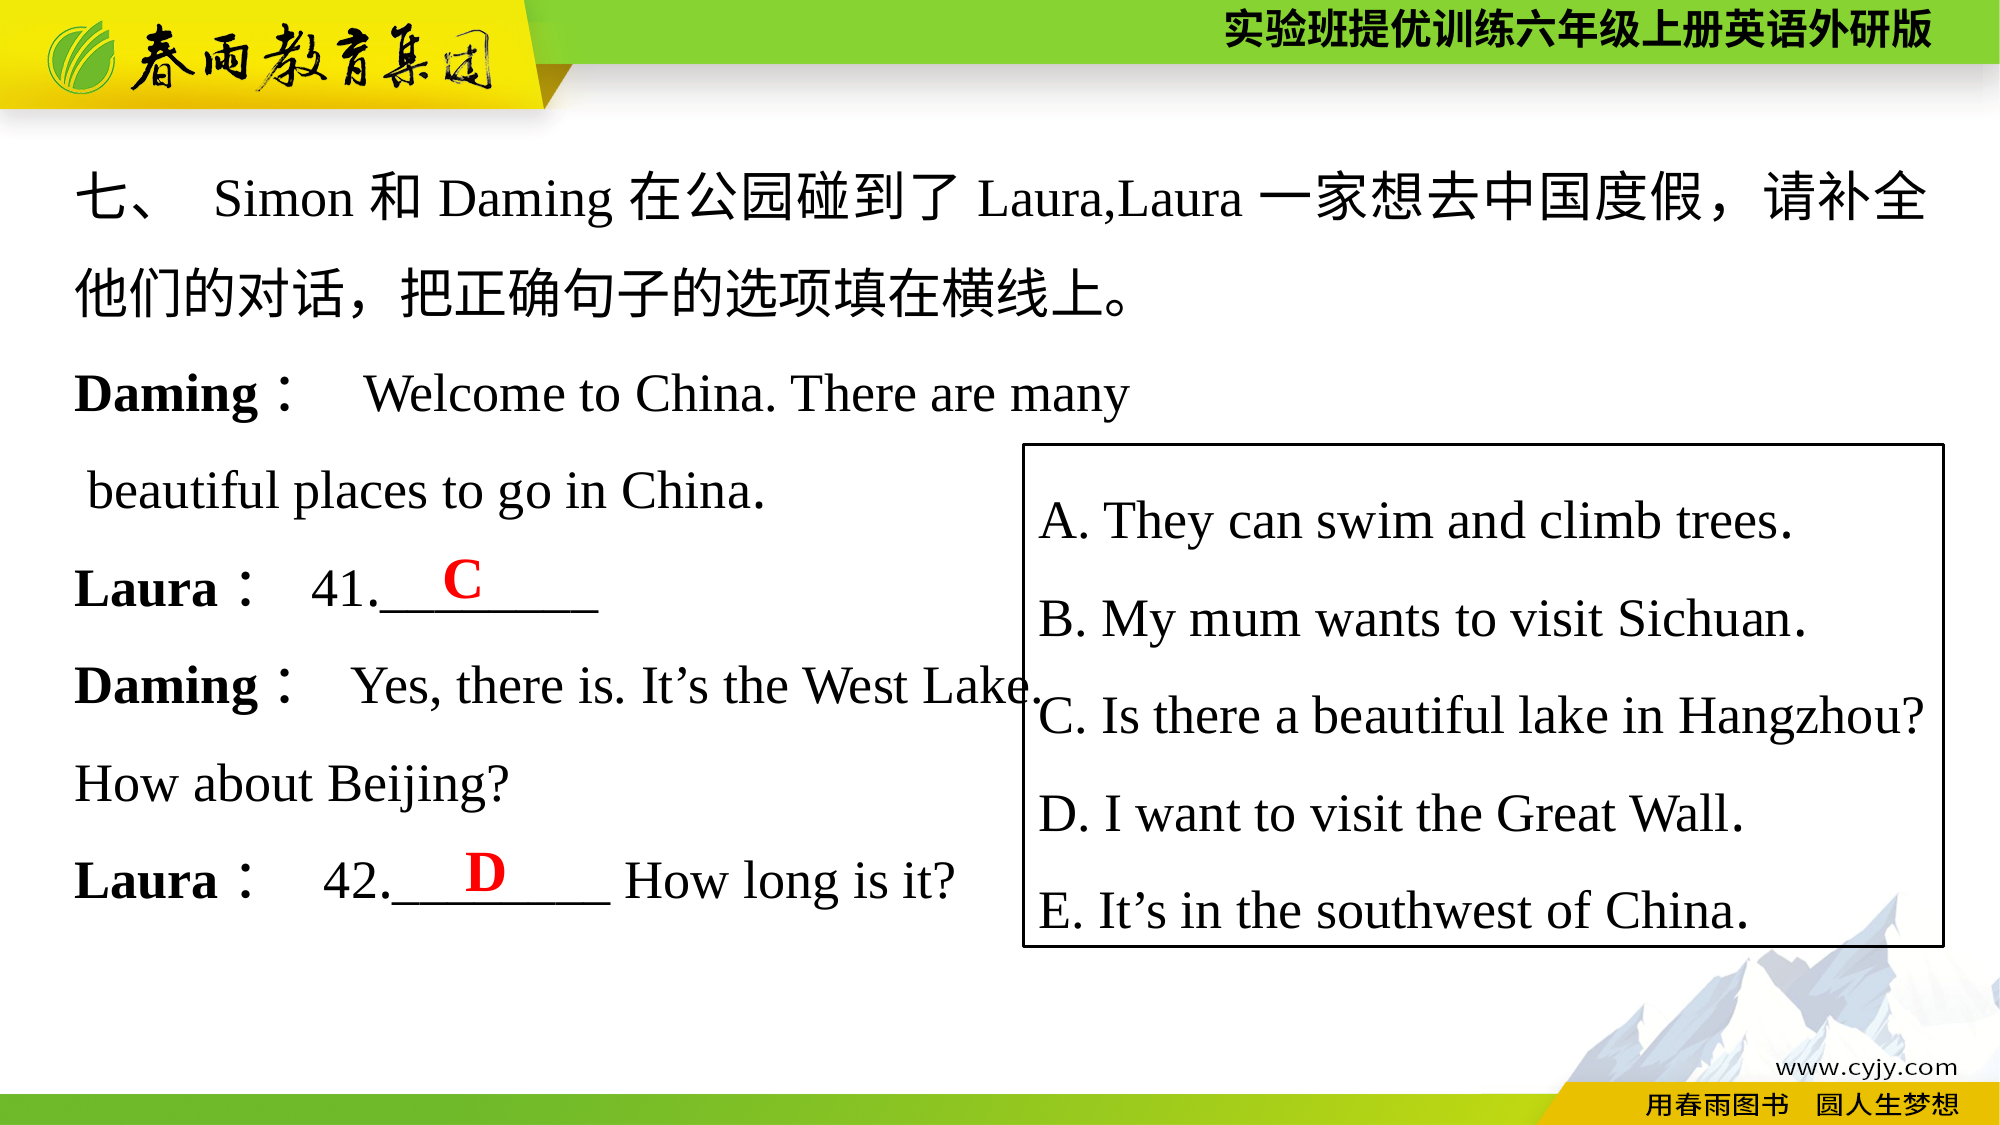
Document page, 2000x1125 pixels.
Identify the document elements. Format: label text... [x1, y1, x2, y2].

picture [0, 0, 2000, 1125]
text_box A. They can swim and climb trees. B. My mum wants to visit Sichuan. C. Is there a beautiful lake in Hangzhou? D. I want to visit the Great Wall. E. It’s in the southwest of China. [1023, 444, 1944, 947]
list 七、 Simon和Daming在公园碰到了Laura,Laura一家想去中国度假，请补全他们的对话，把正确句子的选项填在横线上。 Daming： Welcome to China. There are many beautiful places to go in China. Laura： 41.________ Daming： Yes, there is. It’s the West Lake. How about Beijing? Laura： 42.________ How long is it? [59, 122, 1944, 913]
text_box D [450, 825, 523, 911]
text_box C [427, 532, 515, 618]
